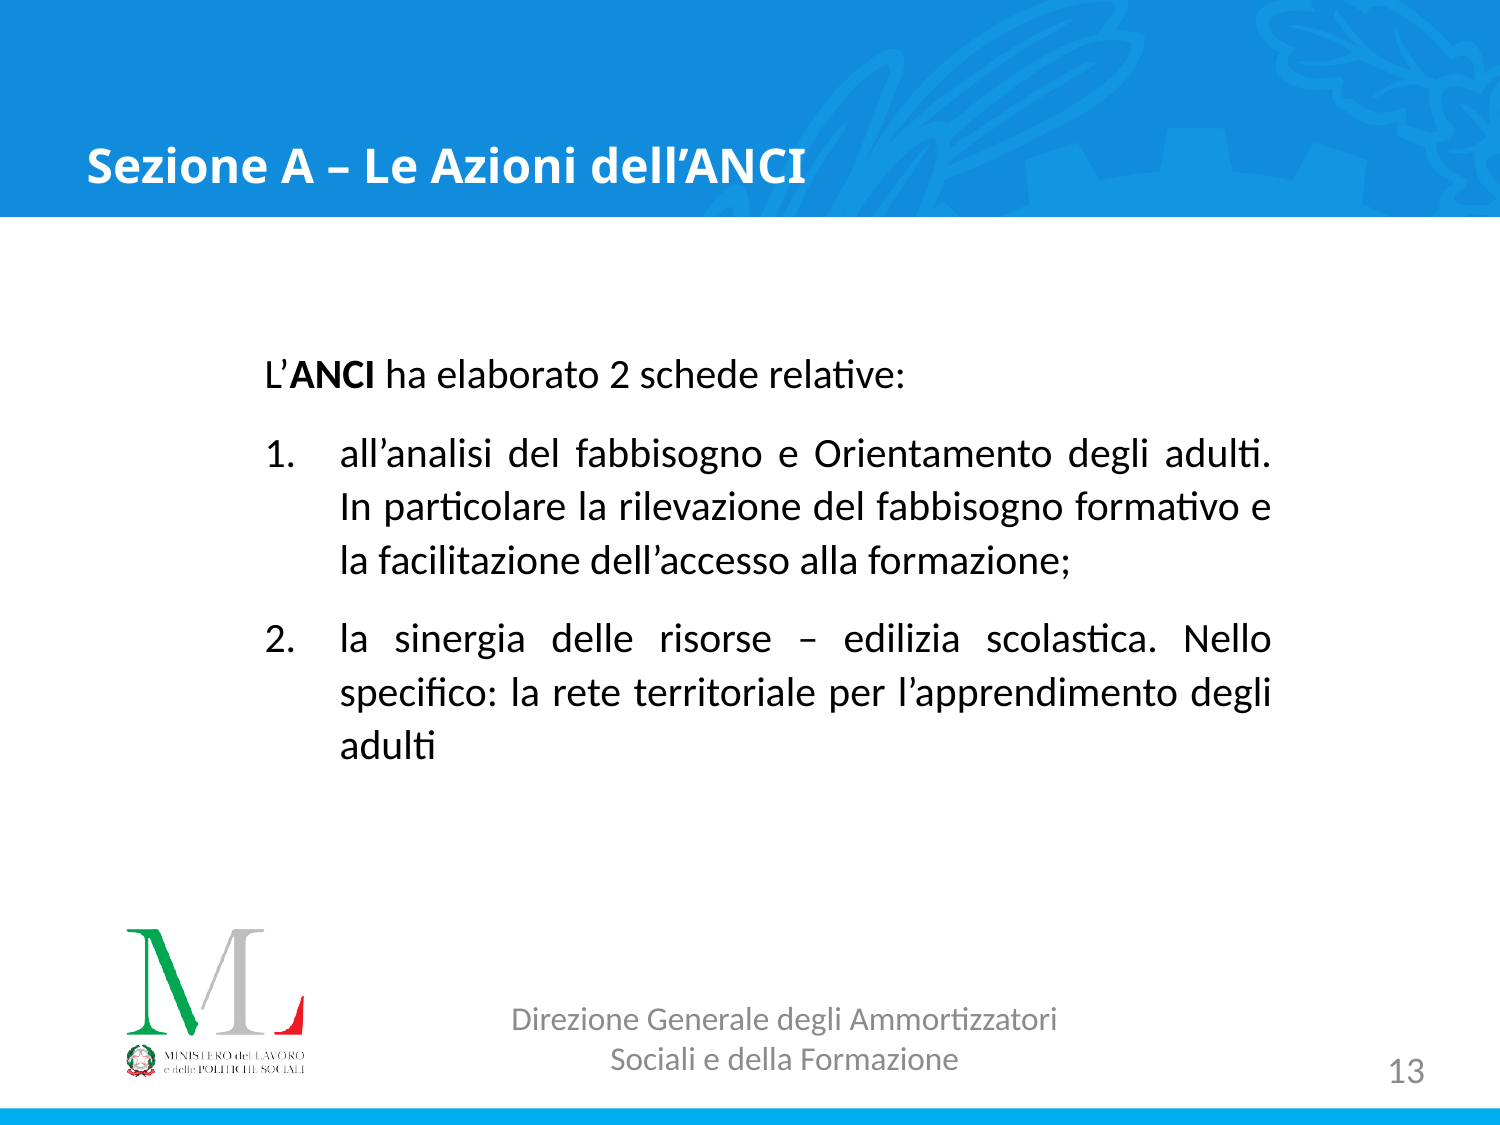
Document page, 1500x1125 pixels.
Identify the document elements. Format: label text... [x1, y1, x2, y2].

footer Direzione Generale degli Ammortizzatori Sociali e della Formazione [500, 997, 1070, 1078]
title Sezione A – Le Azioni dell’ANCI [86, 135, 1414, 194]
text_box L’ANCI ha elaborato 2 schede relative: all’analisi del fabbisogno e Orientamento degli adulti. In particolare la rilevazione del fabbisogno formativo e la facilitazione dell’accesso alla formazione; la sinergia delle risorse – edilizia scolastica. Nello specifico: la rete territoriale per l’apprendimento degli adulti [249, 336, 1288, 838]
picture [0, 0, 1500, 217]
picture [126, 929, 304, 1077]
slide_number 13 [1080, 1046, 1425, 1103]
